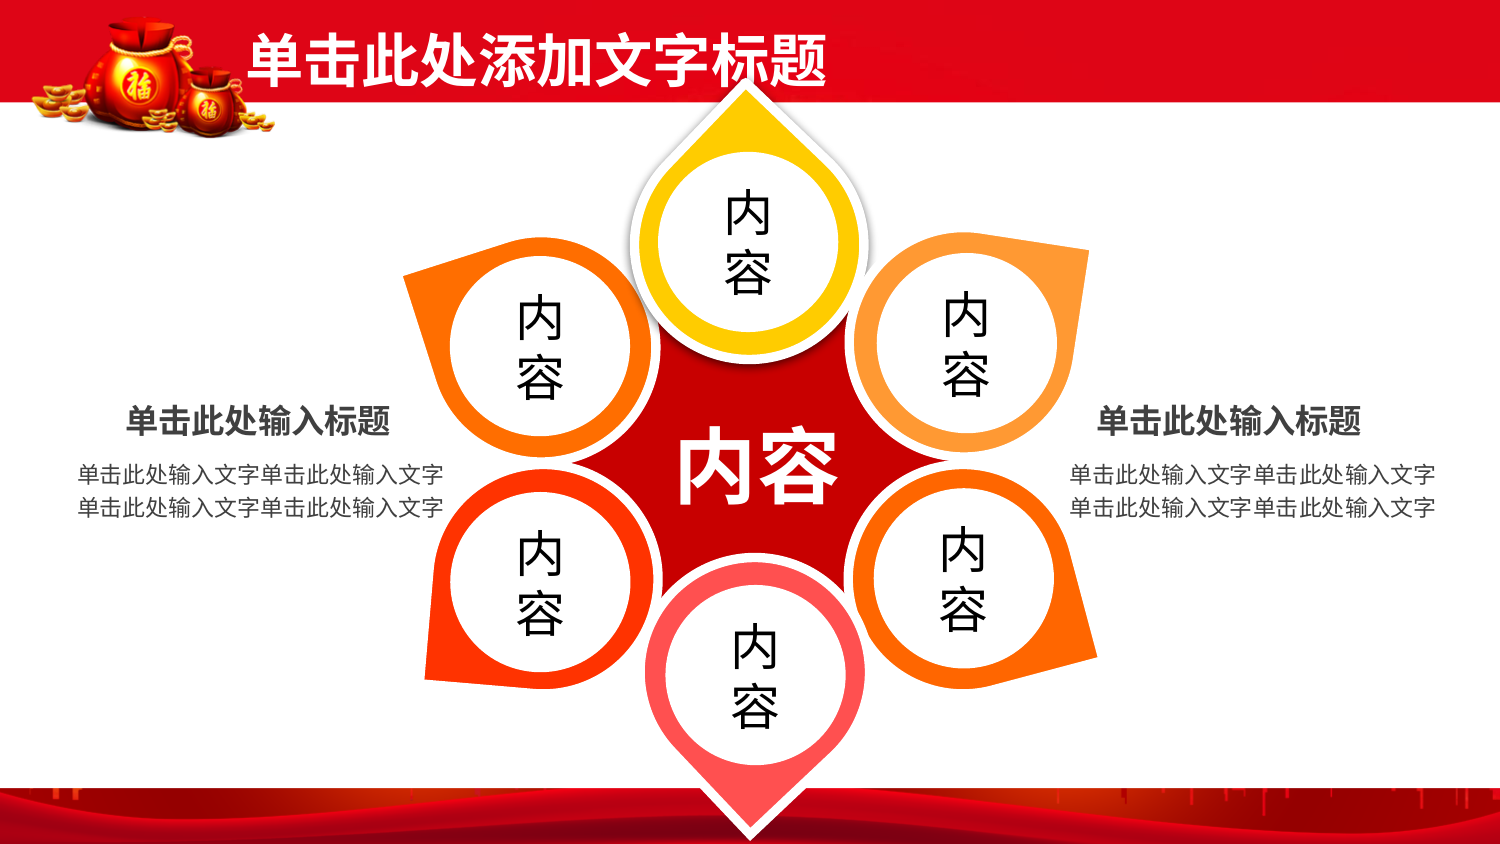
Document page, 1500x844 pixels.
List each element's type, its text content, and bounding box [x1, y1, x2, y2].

text_box 单击此处输入文字单击此处输入文字 单击此处输入文字单击此处输入文字 [0, 448, 529, 562]
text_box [426, 232, 656, 463]
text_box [634, 130, 864, 360]
text_box 内容 [575, 360, 943, 557]
picture [0, 789, 1500, 844]
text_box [428, 464, 659, 694]
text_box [848, 464, 1078, 694]
text_box 单击此处输入标题 [1079, 386, 1435, 446]
picture [0, 0, 1500, 139]
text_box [640, 557, 870, 787]
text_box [849, 227, 1079, 458]
text_box 单击此处输入标题 [53, 386, 426, 446]
text_box 单击此处输入文字单击此处输入文字 单击此处输入文字单击此处输入文字 [986, 448, 1500, 562]
